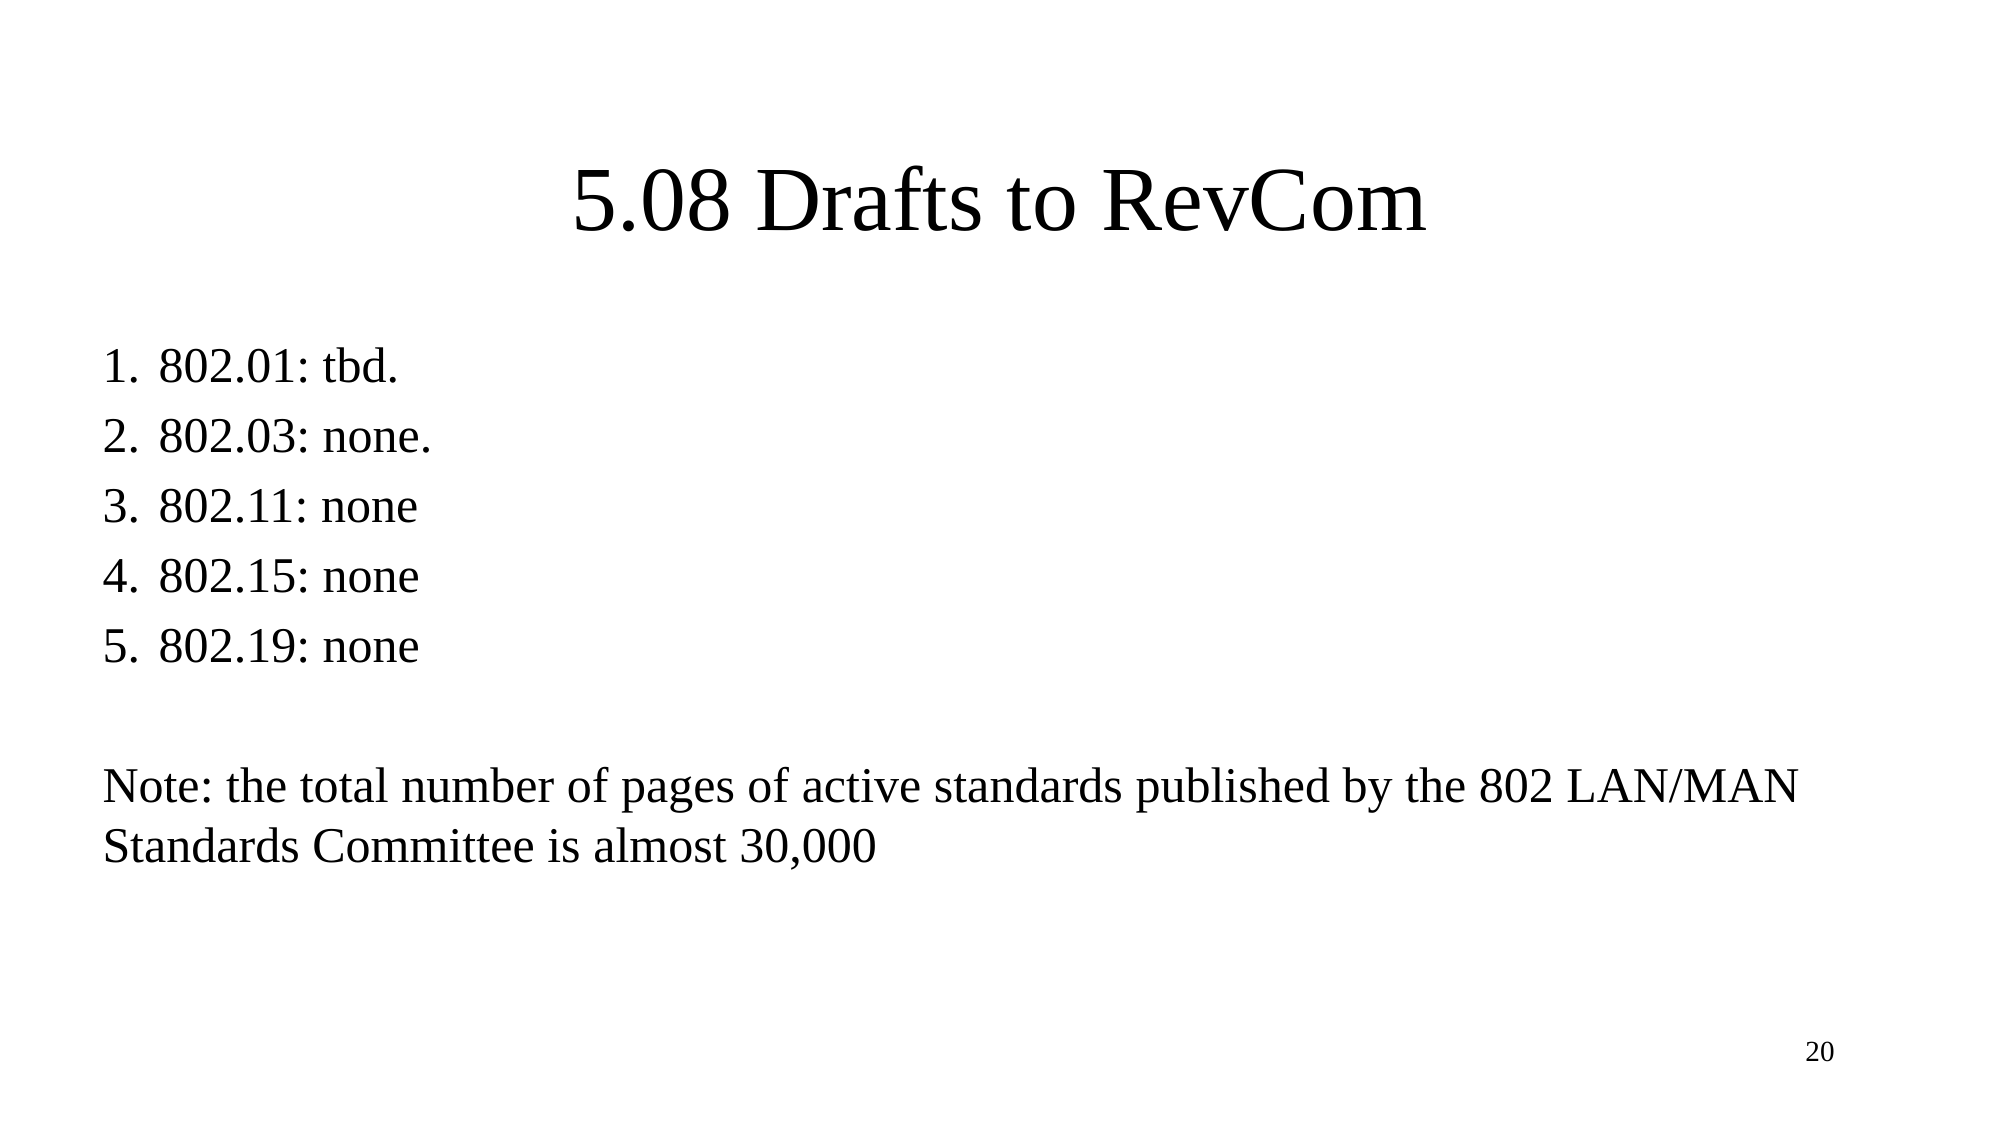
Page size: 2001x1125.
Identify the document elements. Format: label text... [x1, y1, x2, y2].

list 802.01: tbd. 802.03: none. 802.11: none 802.15: none 802.19: none Note: the total number of pages of active standards published by the 802 LAN/MAN Standards Committee is almost 30,000 [87, 324, 1901, 1001]
slide_number 20 [1433, 1024, 1851, 1101]
title 5.08 Drafts to RevCom [149, 99, 1851, 288]
